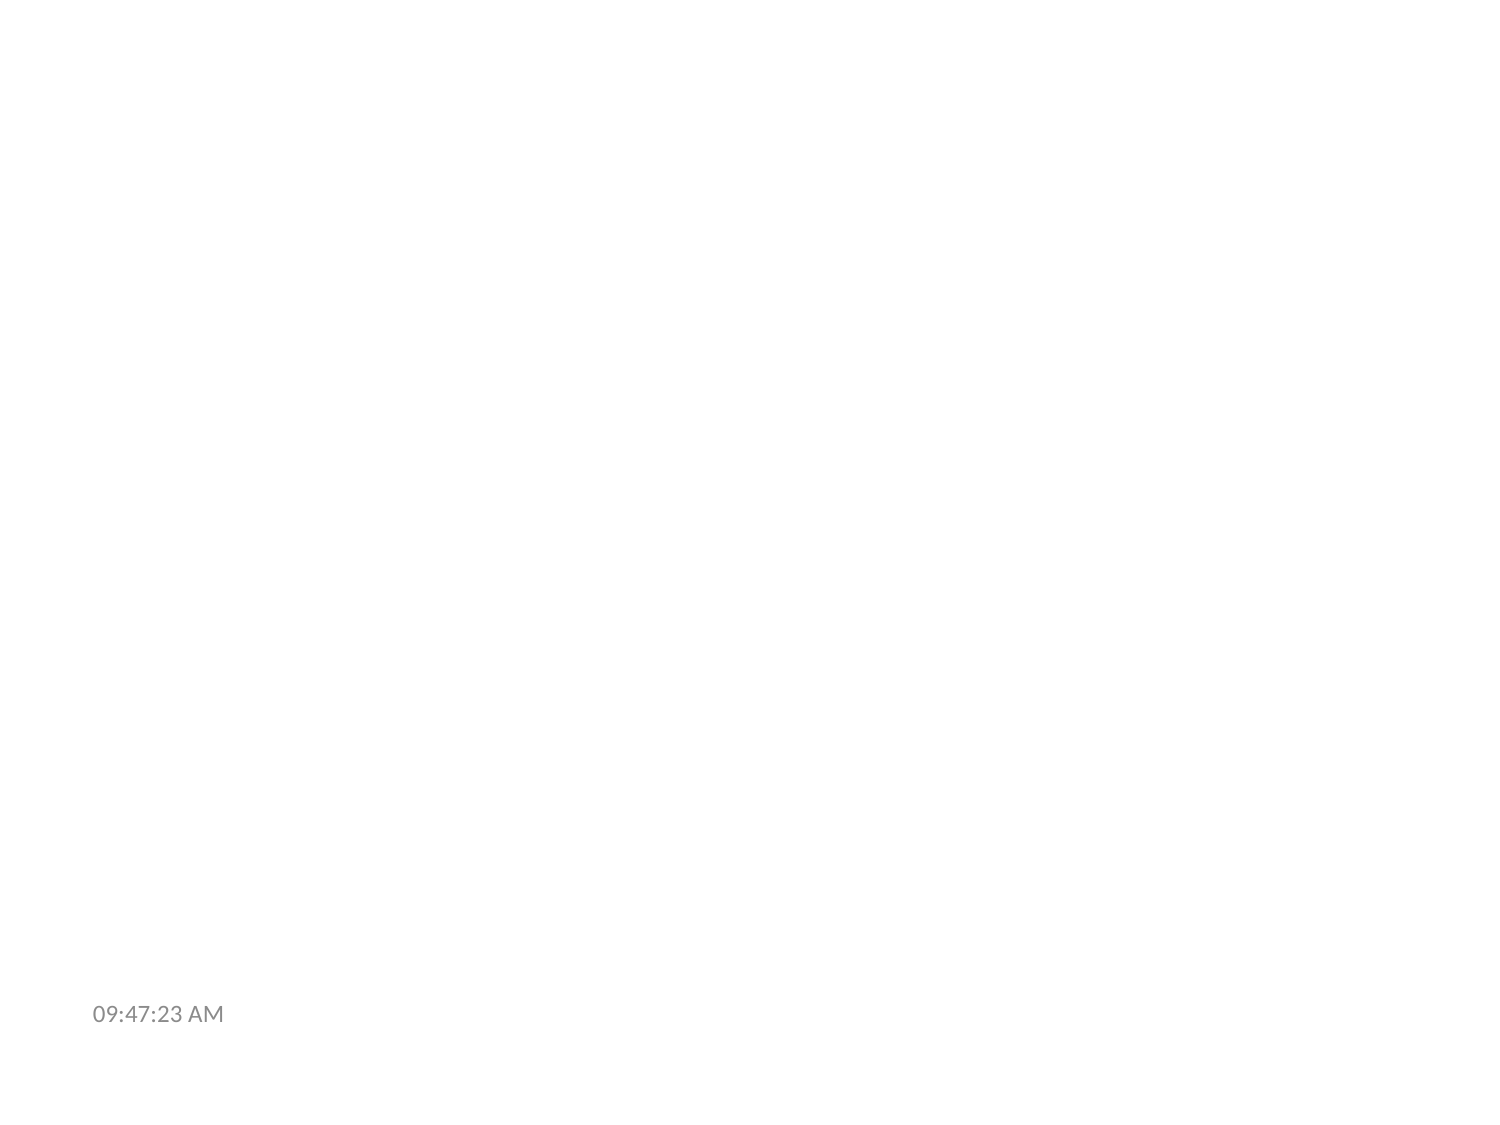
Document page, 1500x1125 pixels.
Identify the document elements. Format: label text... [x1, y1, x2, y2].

text_box 3:35:09 PM [77, 982, 428, 1043]
